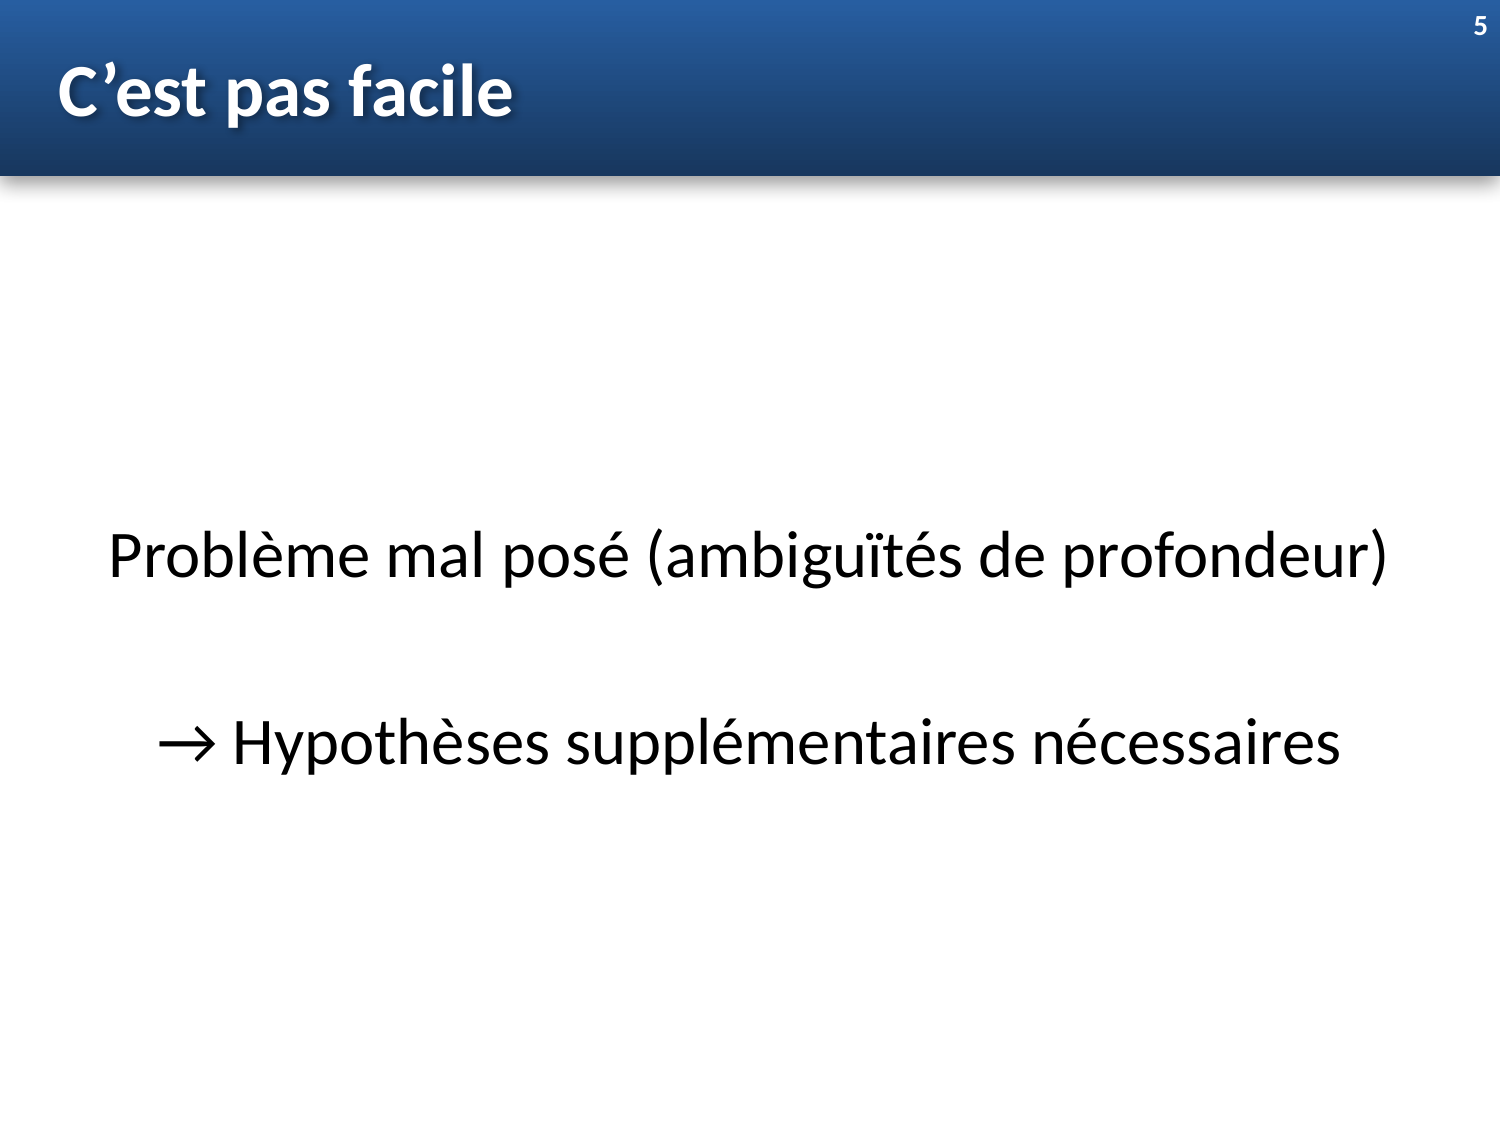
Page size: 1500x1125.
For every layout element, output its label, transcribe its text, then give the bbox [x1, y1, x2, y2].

list Problème mal posé (ambiguïtés de profondeur) → Hypothèses supplémentaires nécessaires [55, 199, 1445, 1090]
slide_number 5 [1364, 0, 1500, 60]
list C’est pas facile [0, 0, 1500, 173]
